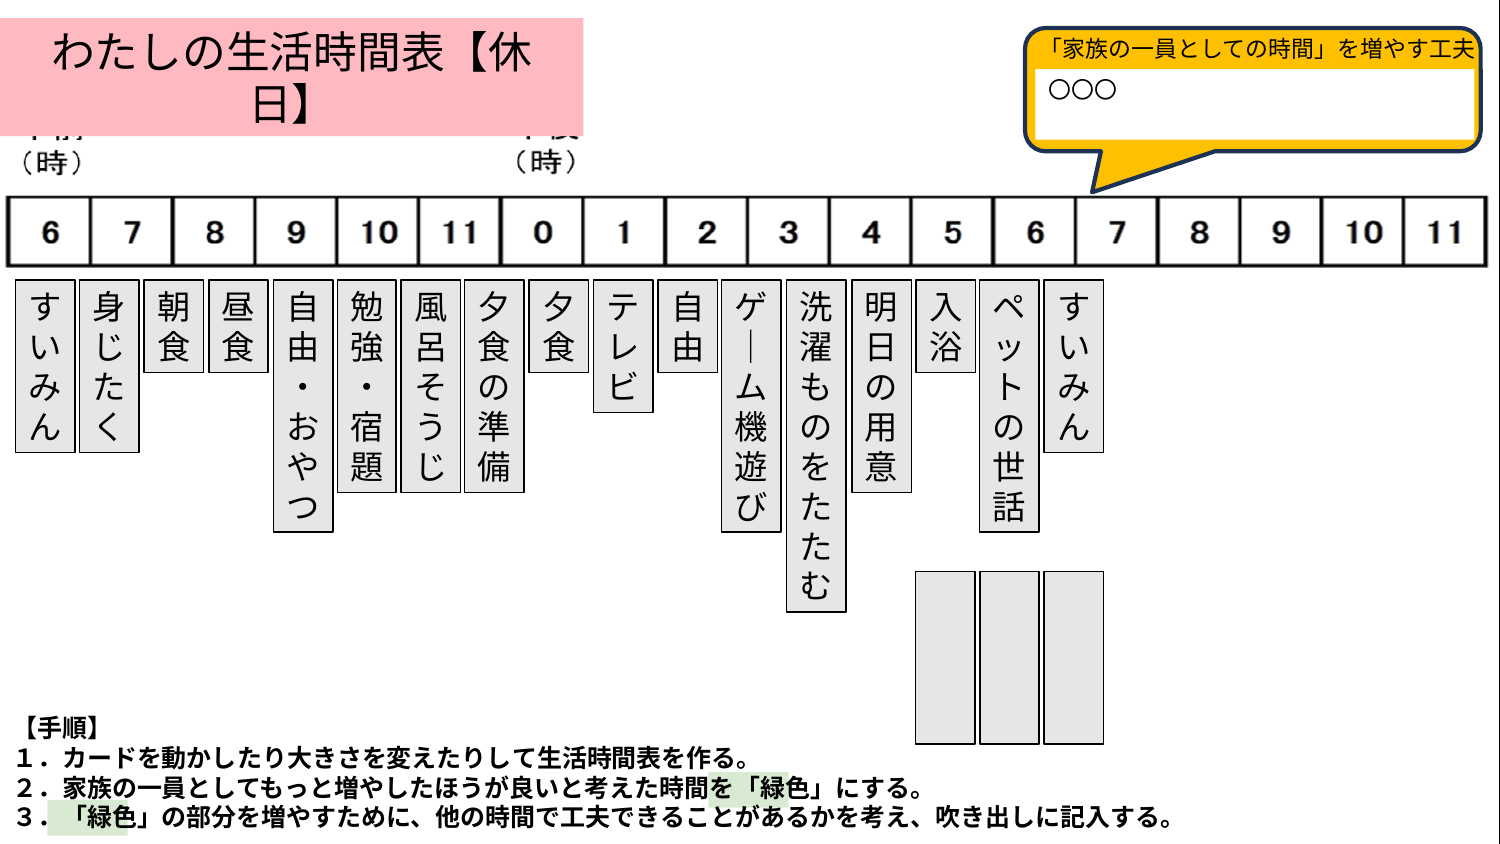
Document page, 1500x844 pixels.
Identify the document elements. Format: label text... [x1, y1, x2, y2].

text_box 風 呂 そ う じ [401, 279, 461, 493]
text_box テ レ ビ [593, 279, 653, 413]
text_box 朝 食 [144, 279, 204, 373]
text_box 勉 強 ・ 宿 題 [337, 279, 397, 493]
text_box ゲ ｜ ム 機 遊 び [721, 279, 782, 533]
text_box 夕 食 の 準 備 [464, 279, 525, 493]
text_box ペットの世話 [979, 279, 1040, 533]
text_box 夕 食 [529, 279, 589, 373]
text_box 入 浴 [916, 279, 976, 373]
text_box 身 じ た く [79, 279, 139, 453]
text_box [0, 705, 1202, 841]
text_box す い み ん [15, 279, 76, 453]
text_box 昼食 [208, 279, 269, 373]
text_box [979, 571, 1040, 704]
picture [0, 0, 1500, 844]
text_box す い み ん [1044, 279, 1104, 453]
text_box [915, 571, 975, 704]
text_box [1044, 571, 1104, 704]
text_box 自由 [657, 279, 718, 373]
text_box 洗 濯 も の を た た む [786, 279, 846, 613]
text_box 明 日 の 用 意 [851, 279, 912, 493]
text_box わたしの生活時間表【休日】 [0, 18, 584, 137]
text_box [1015, 27, 1500, 152]
text_box 自 由 ・ お や つ [273, 279, 334, 533]
